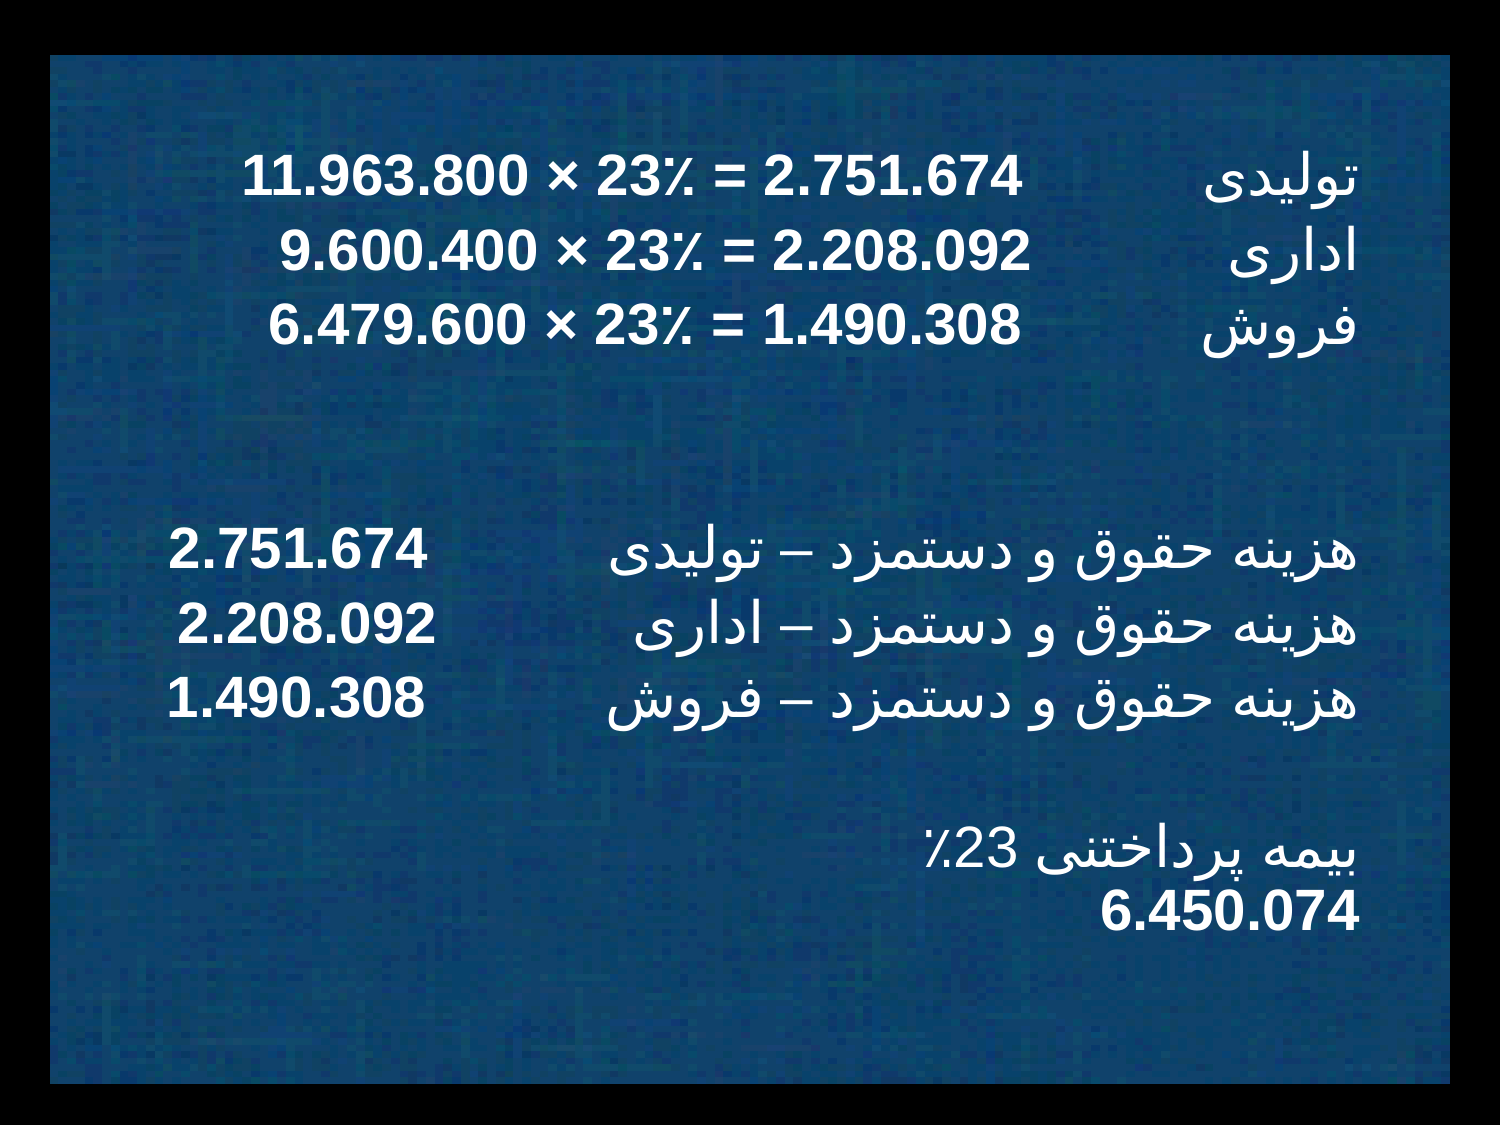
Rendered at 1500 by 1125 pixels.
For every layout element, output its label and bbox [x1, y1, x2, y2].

picture [49, 55, 1451, 1084]
